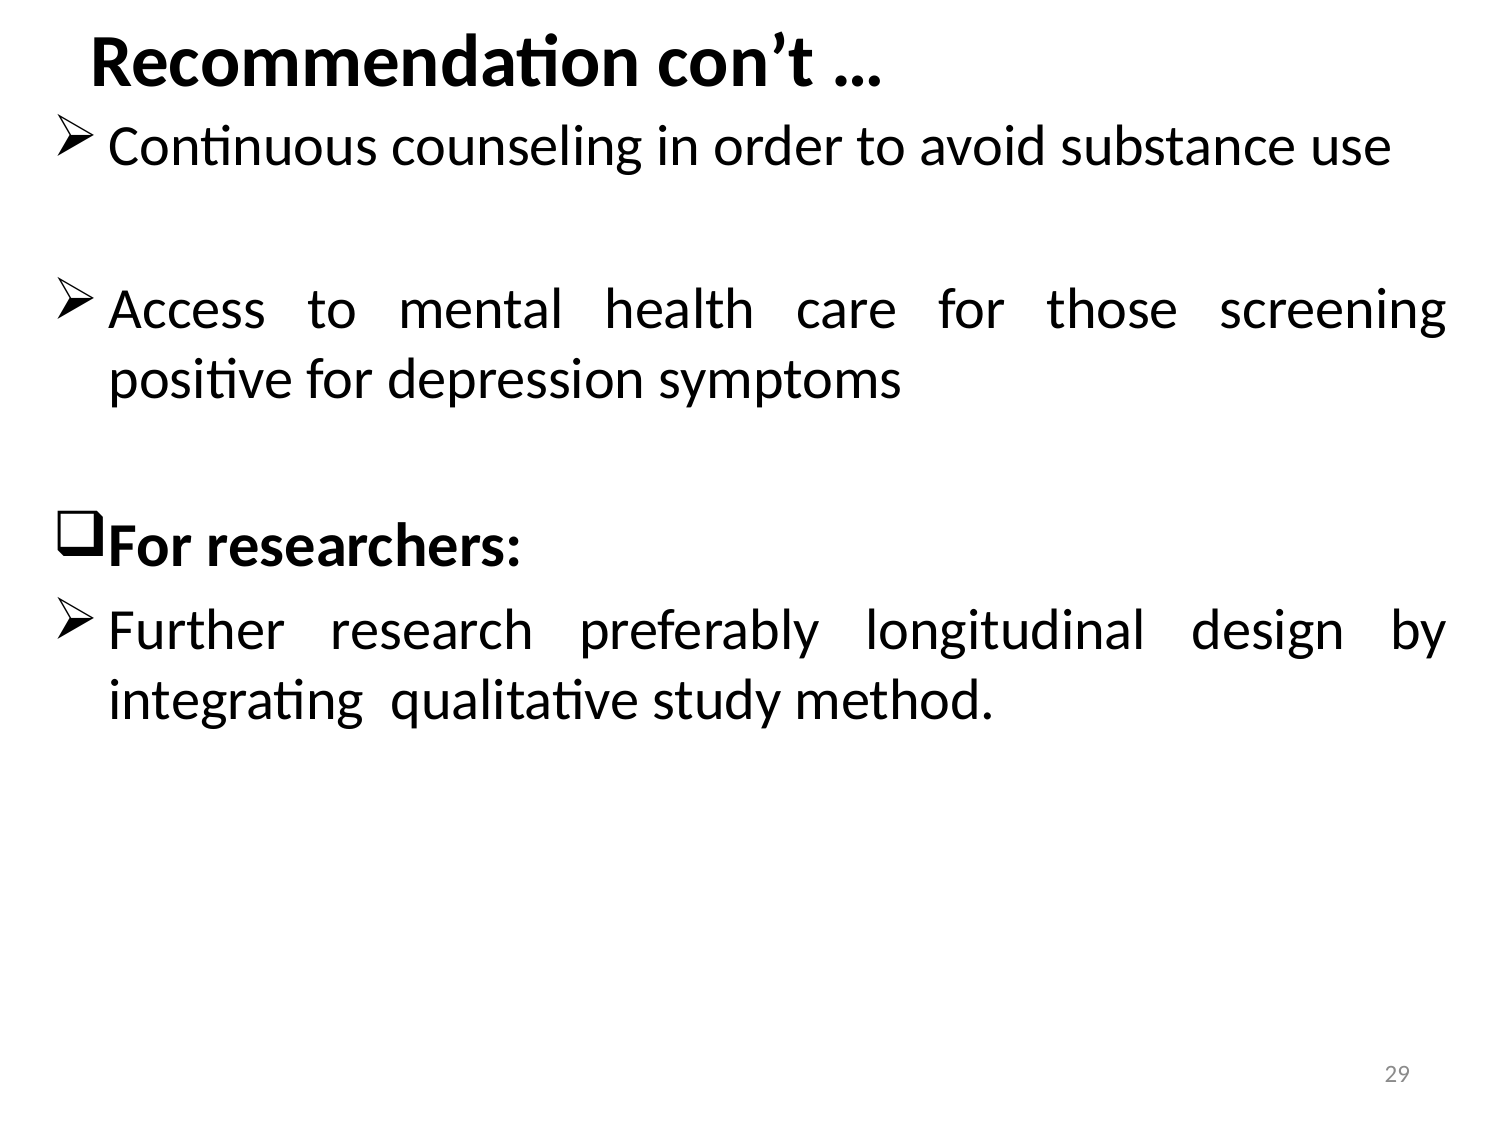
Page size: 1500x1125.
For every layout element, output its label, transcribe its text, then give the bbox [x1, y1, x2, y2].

title Recommendation con’t … [75, 24, 1425, 88]
slide_number 29 [1074, 1042, 1425, 1103]
list Continuous counseling in order to avoid substance use Access to mental health care for those screening positive for depression symptoms For researchers: Further research preferably longitudinal design by integrating qualitative study method. [37, 99, 1463, 1088]
